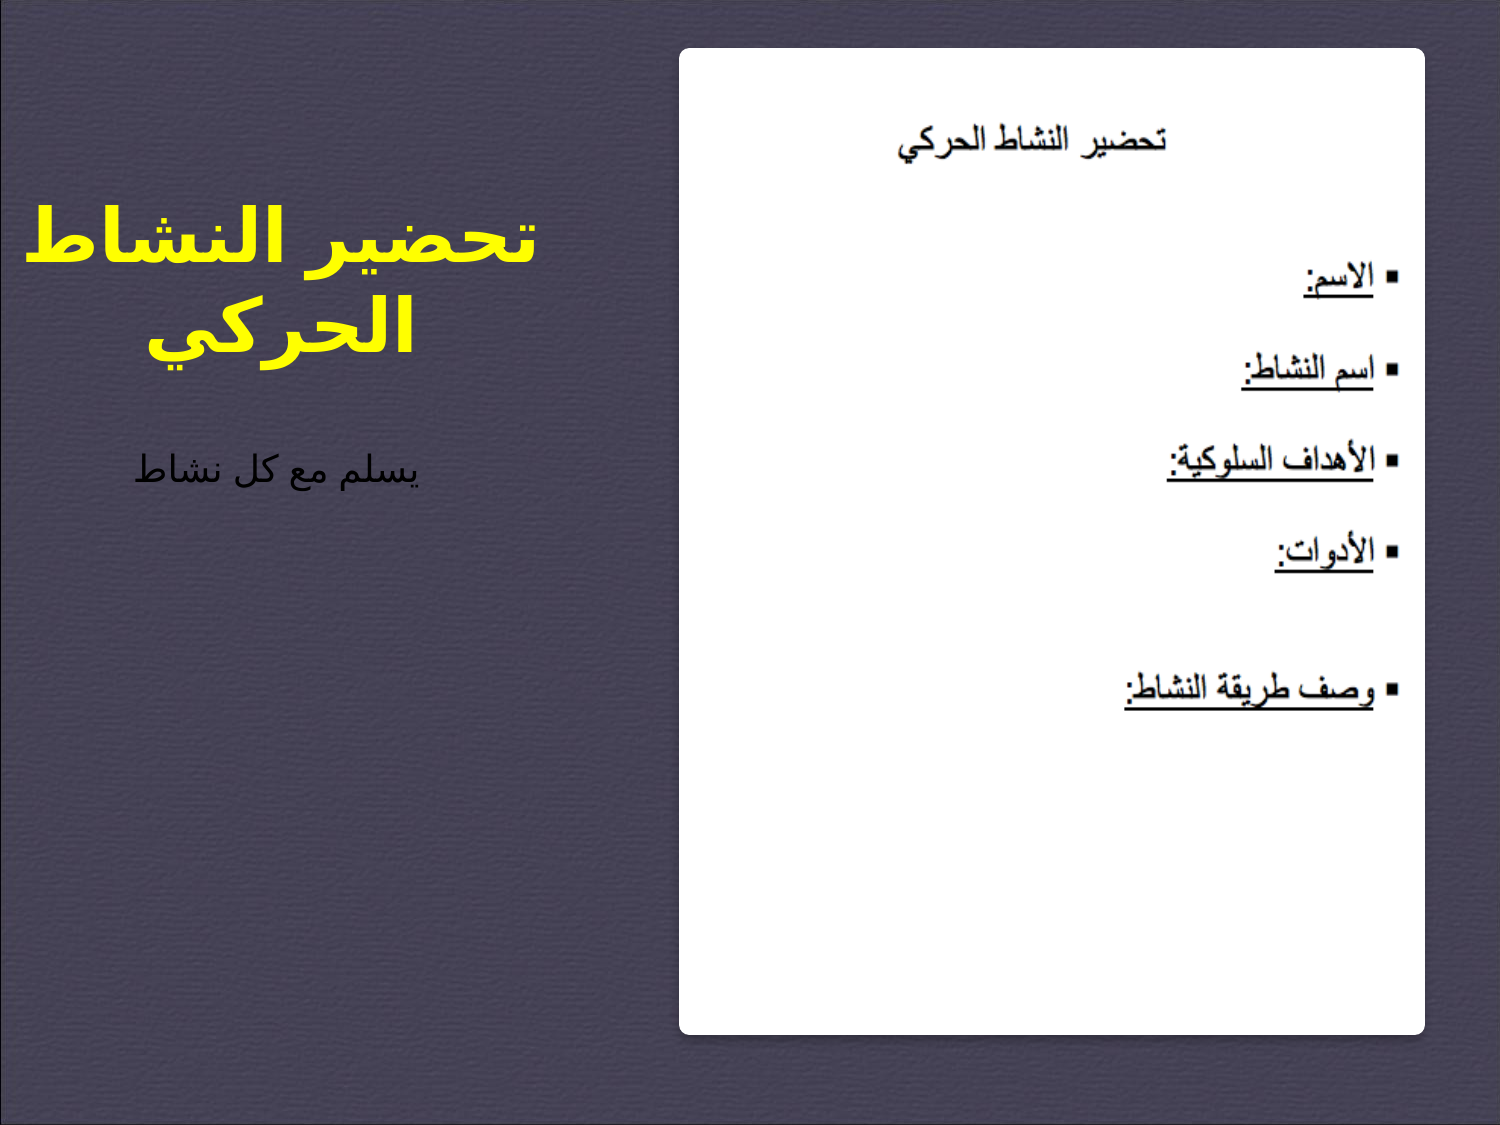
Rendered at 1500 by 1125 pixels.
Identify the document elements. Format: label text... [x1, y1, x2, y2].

list يسلم مع كل نشاط [0, 437, 563, 913]
title تحضير النشاط الحركي [0, 149, 563, 375]
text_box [699, 68, 1405, 1015]
picture [0, 0, 1500, 1125]
